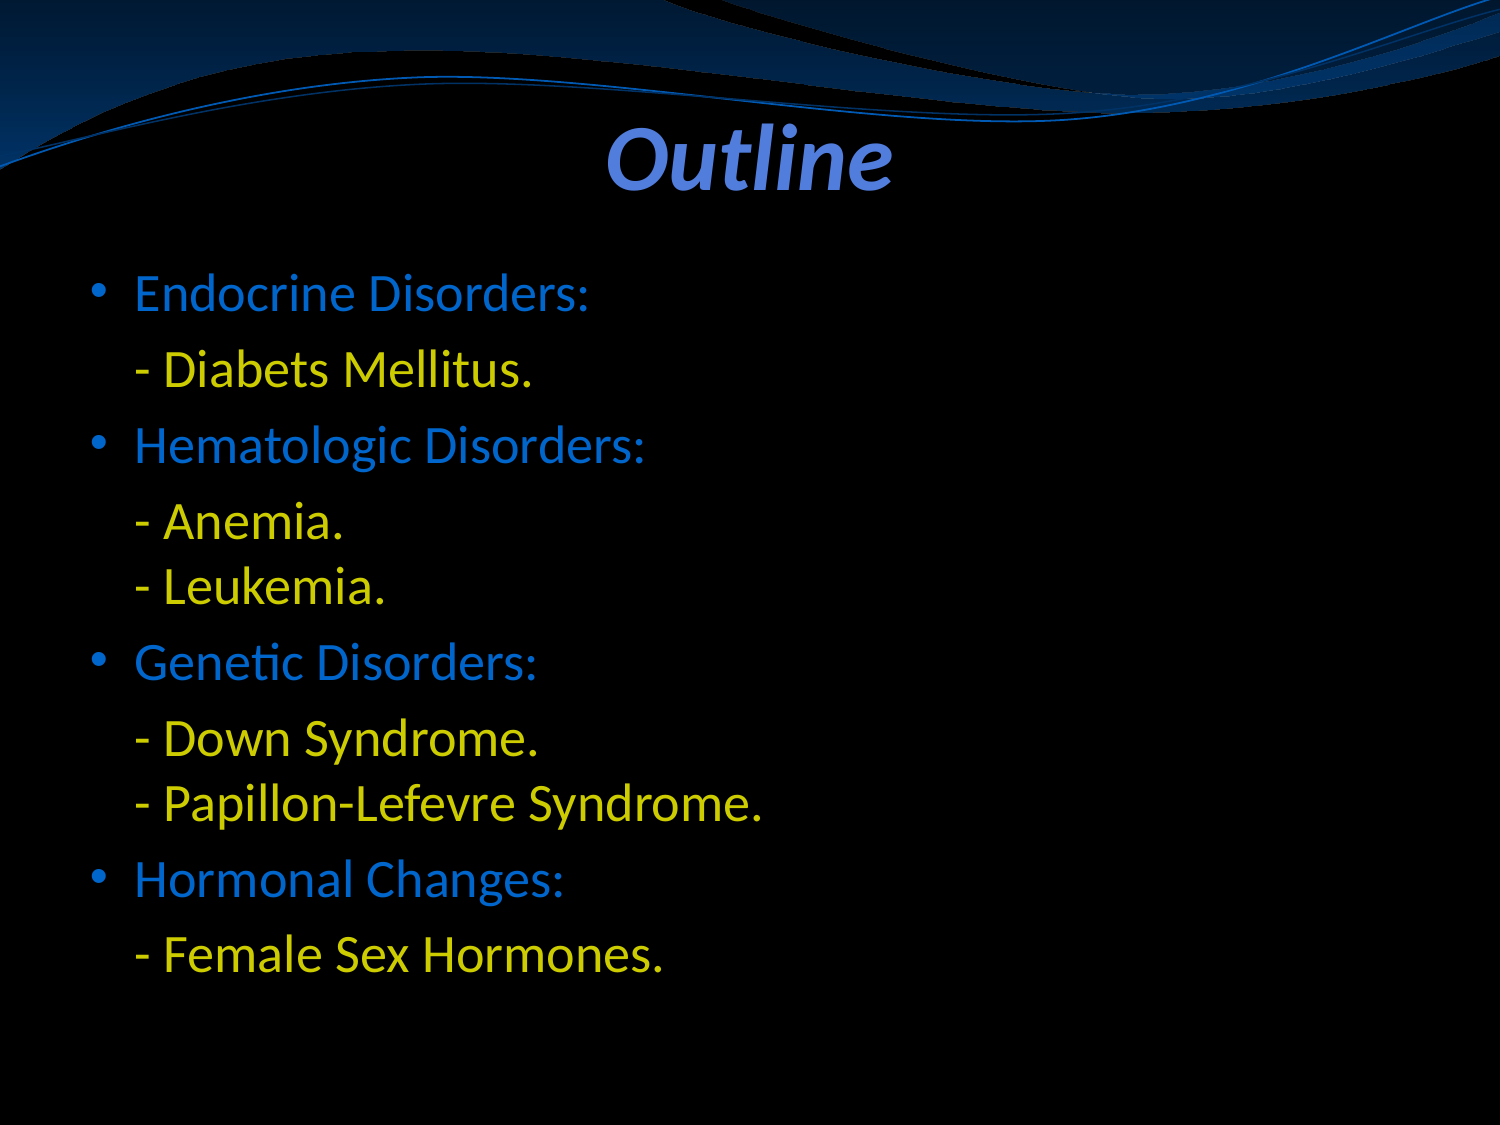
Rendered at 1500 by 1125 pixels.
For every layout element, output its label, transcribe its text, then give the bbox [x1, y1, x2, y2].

title Outline [75, 87, 1425, 210]
list Endocrine Disorders: - Diabets Mellitus. Hematologic Disorders: - Anemia. - Leukemia. Genetic Disorders: - Down Syndrome. - Papillon-Lefevre Syndrome. Hormonal Changes: - Female Sex Hormones. [75, 249, 1425, 1038]
